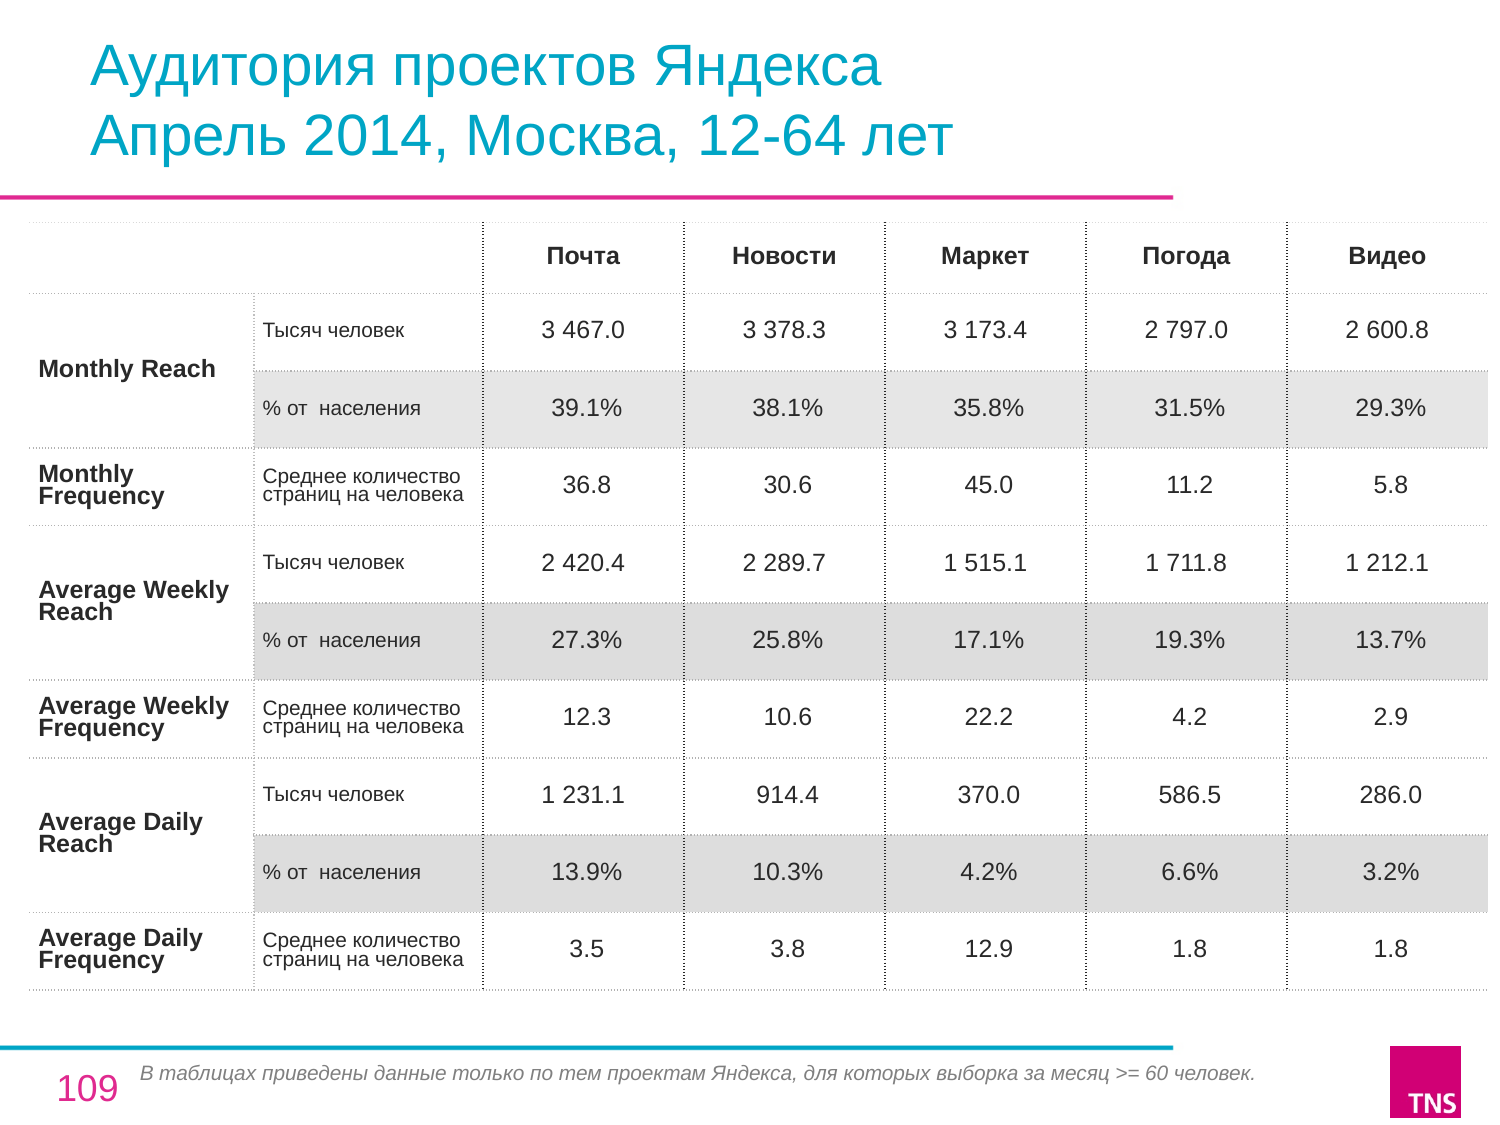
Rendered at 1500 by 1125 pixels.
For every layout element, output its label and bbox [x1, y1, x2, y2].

picture [0, 0, 1500, 1125]
table_header [29, 223, 1488, 294]
table_cell [29, 294, 1488, 990]
title [74, 8, 1476, 187]
text_box [124, 1052, 1463, 1092]
slide_number [40, 1055, 392, 1125]
